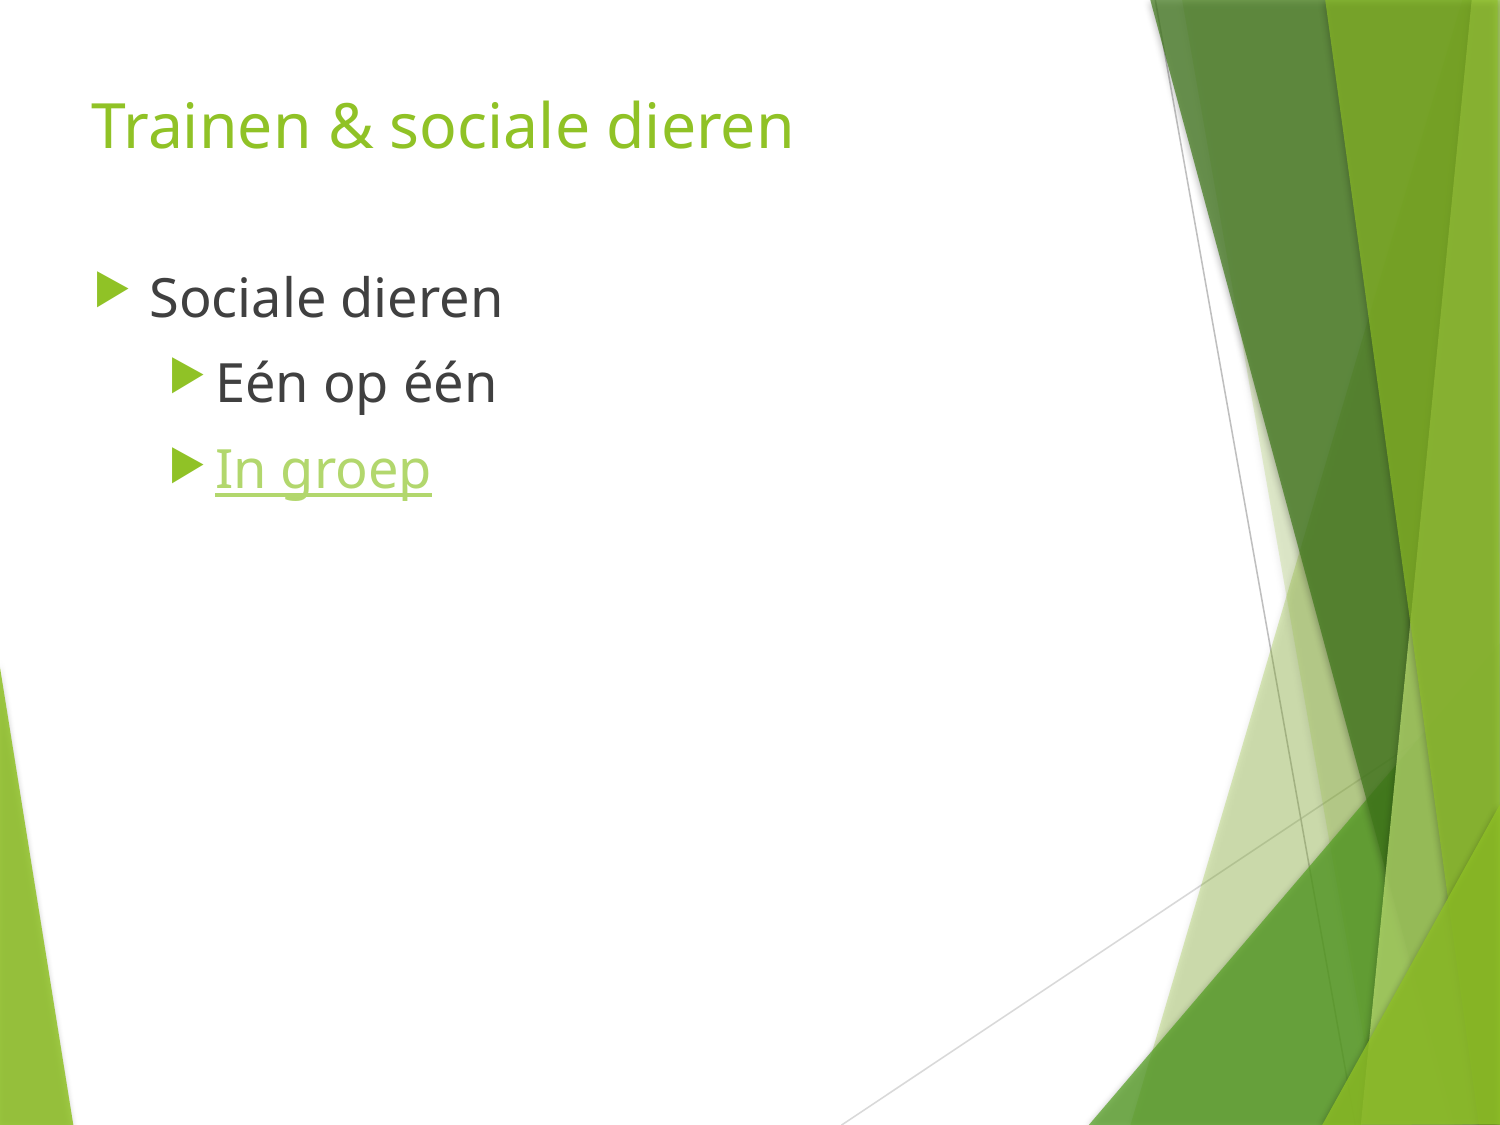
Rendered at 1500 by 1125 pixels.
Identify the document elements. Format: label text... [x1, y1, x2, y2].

list Sociale dieren Eén op één In groep [78, 255, 1429, 998]
title Trainen & sociale dieren [76, 78, 1427, 208]
